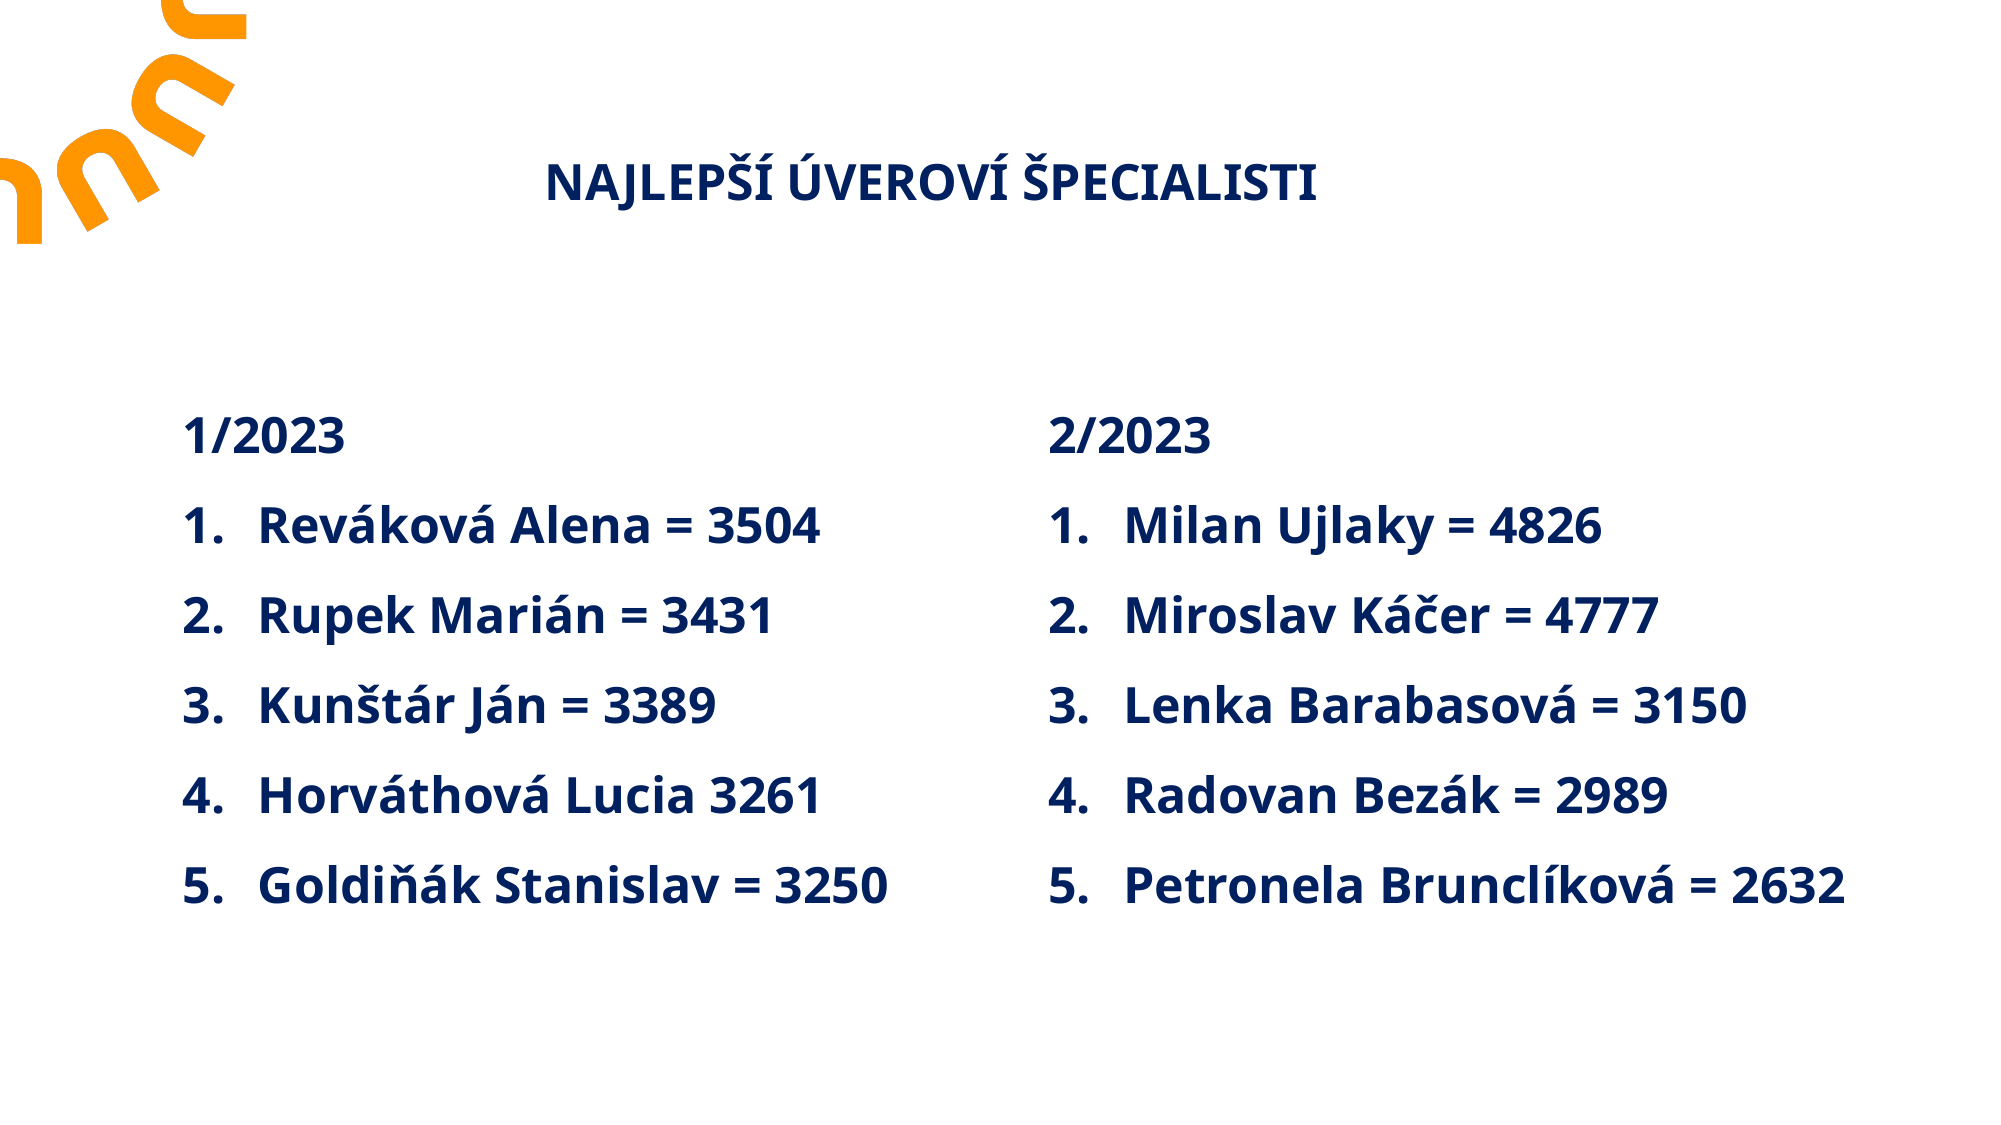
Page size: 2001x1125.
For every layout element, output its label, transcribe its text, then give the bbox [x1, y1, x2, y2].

text_box 2/2023 Milan Ujlaky = 4826 Miroslav Káčer = 4777 Lenka Barabasová = 3150 Radovan Bezák = 2989 Petronela Brunclíková = 2632 [1033, 366, 1870, 922]
text_box 1/2023 Reváková Alena = 3504 Rupek Marián = 3431 Kunštár Ján = 3389 Horváthová Lucia 3261 Goldiňák Stanislav = 3250 [168, 366, 967, 922]
text_box NAJLEPŠÍ ÚVEROVÍ ŠPECIALISTI [529, 113, 1654, 308]
text_box [0, 0, 247, 245]
